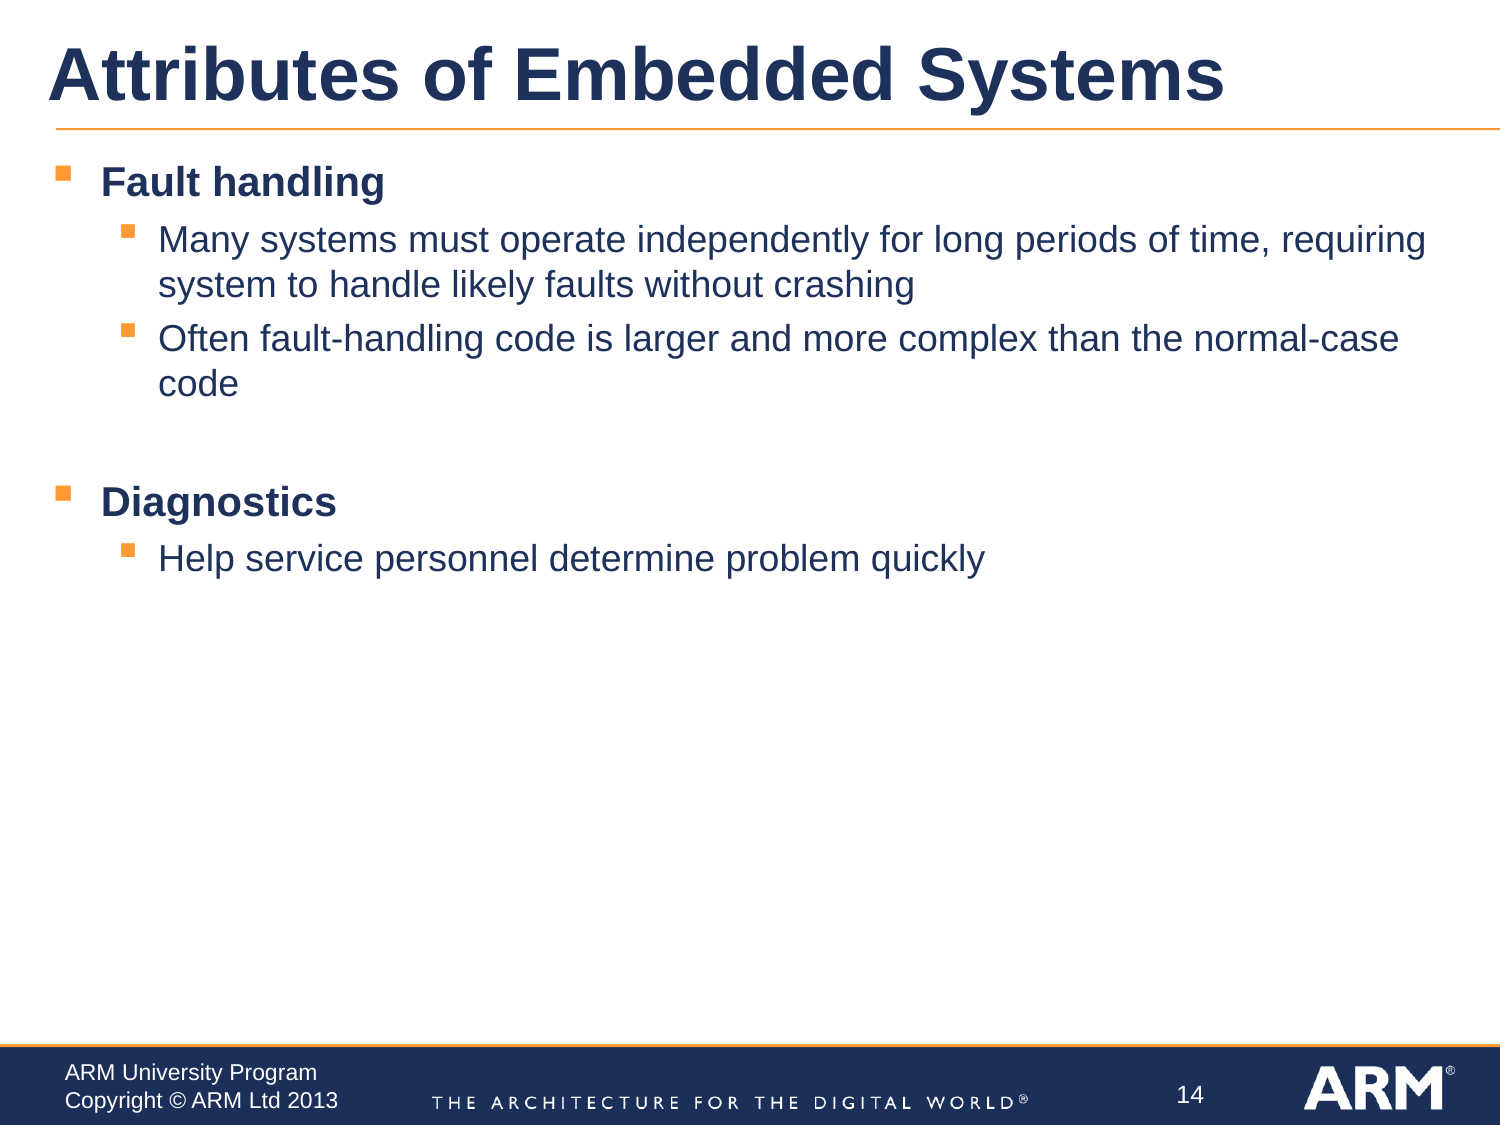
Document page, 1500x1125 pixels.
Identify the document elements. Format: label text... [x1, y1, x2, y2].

list Fault handling Many systems must operate independently for long periods of time, requiring system to handle likely faults without crashing Often fault-handling code is larger and more complex than the normal-case code Diagnostics Help service personnel determine problem quickly [38, 148, 1500, 1039]
title Attributes of Embedded Systems [34, 1, 1500, 141]
picture [0, 1048, 1500, 1125]
